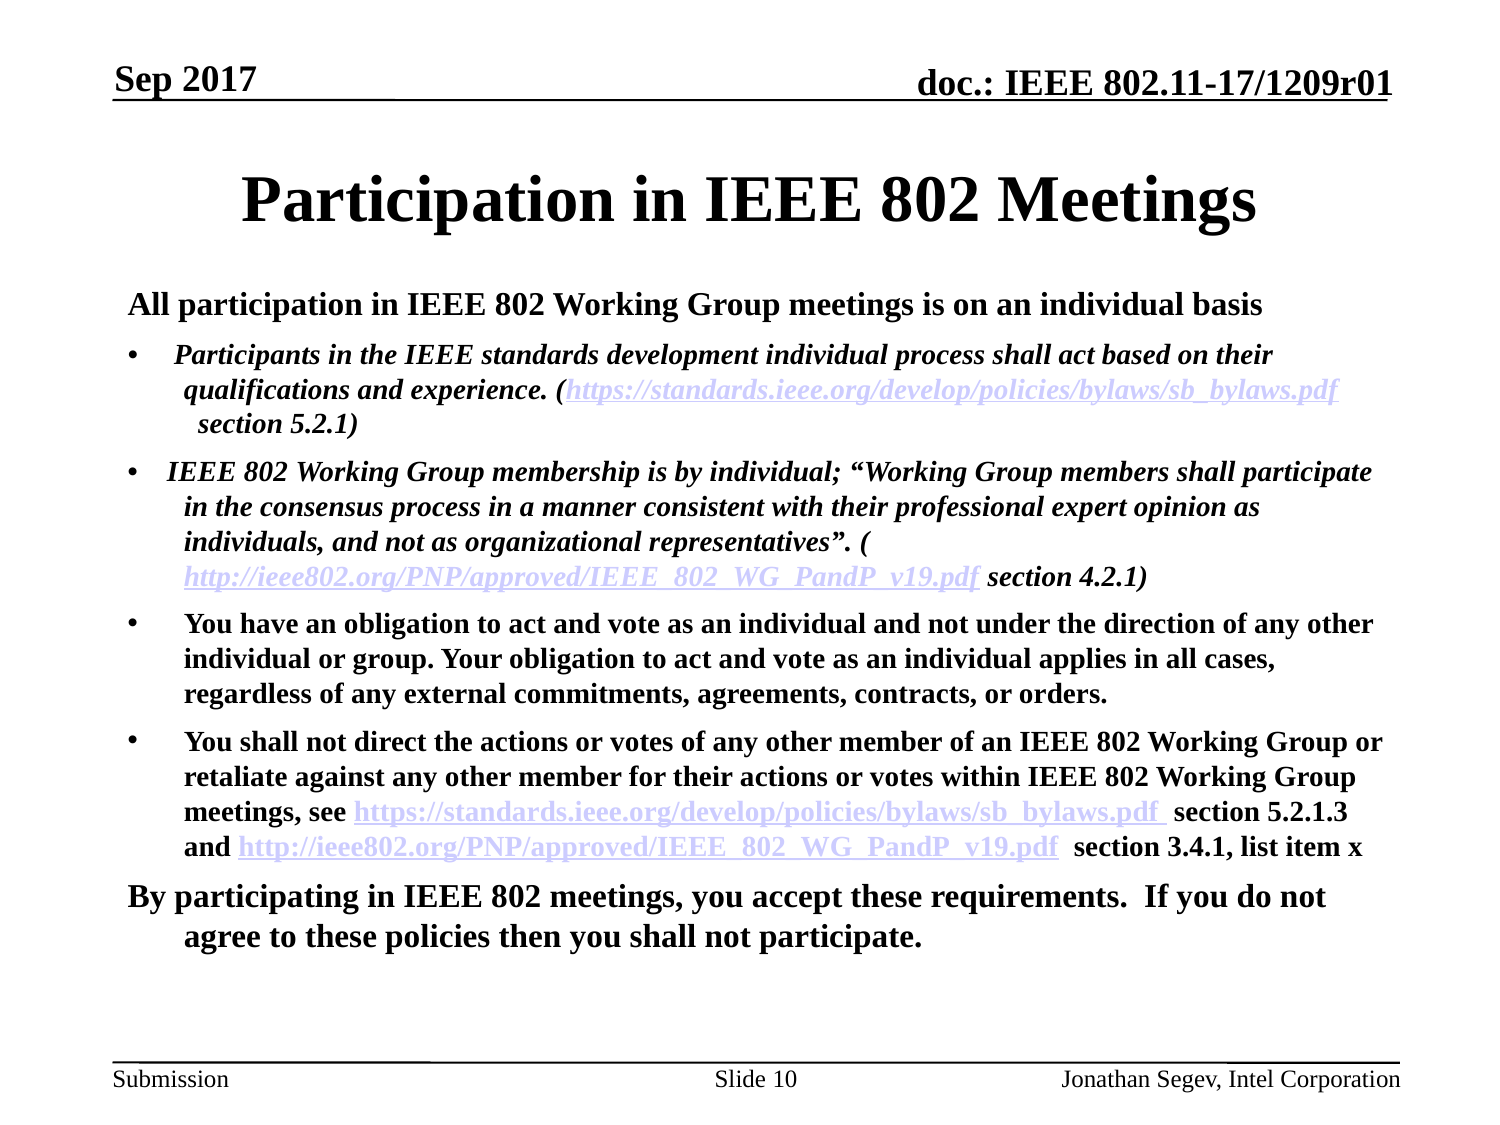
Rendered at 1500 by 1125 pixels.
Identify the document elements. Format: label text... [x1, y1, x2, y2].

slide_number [114, 54, 423, 99]
text_box All participation in IEEE 802 Working Group meetings is on an individual basis • Participants in the IEEE standards development individual process shall act based on their qualifications and experience. (https://standards.ieee.org/develop/policies/bylaws/sb_bylaws.pdf section 5.2.1) • IEEE 802 Working Group membership is by individual; “Working Group members shall participate in the consensus process in a manner consistent with their professional expert opinion as individuals, and not as organizational representatives”. (http://ieee802.org/PNP/approved/IEEE_802_WG_PandP_v19.pdf section 4.2.1) You have an obligation to act and vote as an individual and not under the direction of any other individual or group. Your obligation to act and vote as an individual applies in all cases, regardless of any external commitments, agreements, contracts, or orders. You shall not direct the actions or votes of any other member of an IEEE 802 Working Group or retaliate against any other member for their actions or votes within IEEE 802 Working Group meetings, see https://standards.ieee.org/develop/policies/bylaws/sb_bylaws.pdf section 5.2.1.3 and http://ieee802.org/PNP/approved/IEEE_802_WG_PandP_v19.pdf section 3.4.1, list item x By participating in IEEE 802 meetings, you accept these requirements. If you do not agree to these policies then you shall not participate. [112, 274, 1400, 1013]
title Participation in IEEE 802 Meetings [112, 99, 1388, 291]
footer Jonathan Segev, Intel Corporation [878, 1061, 1402, 1093]
slide_number Slide 10 [712, 1061, 800, 1123]
